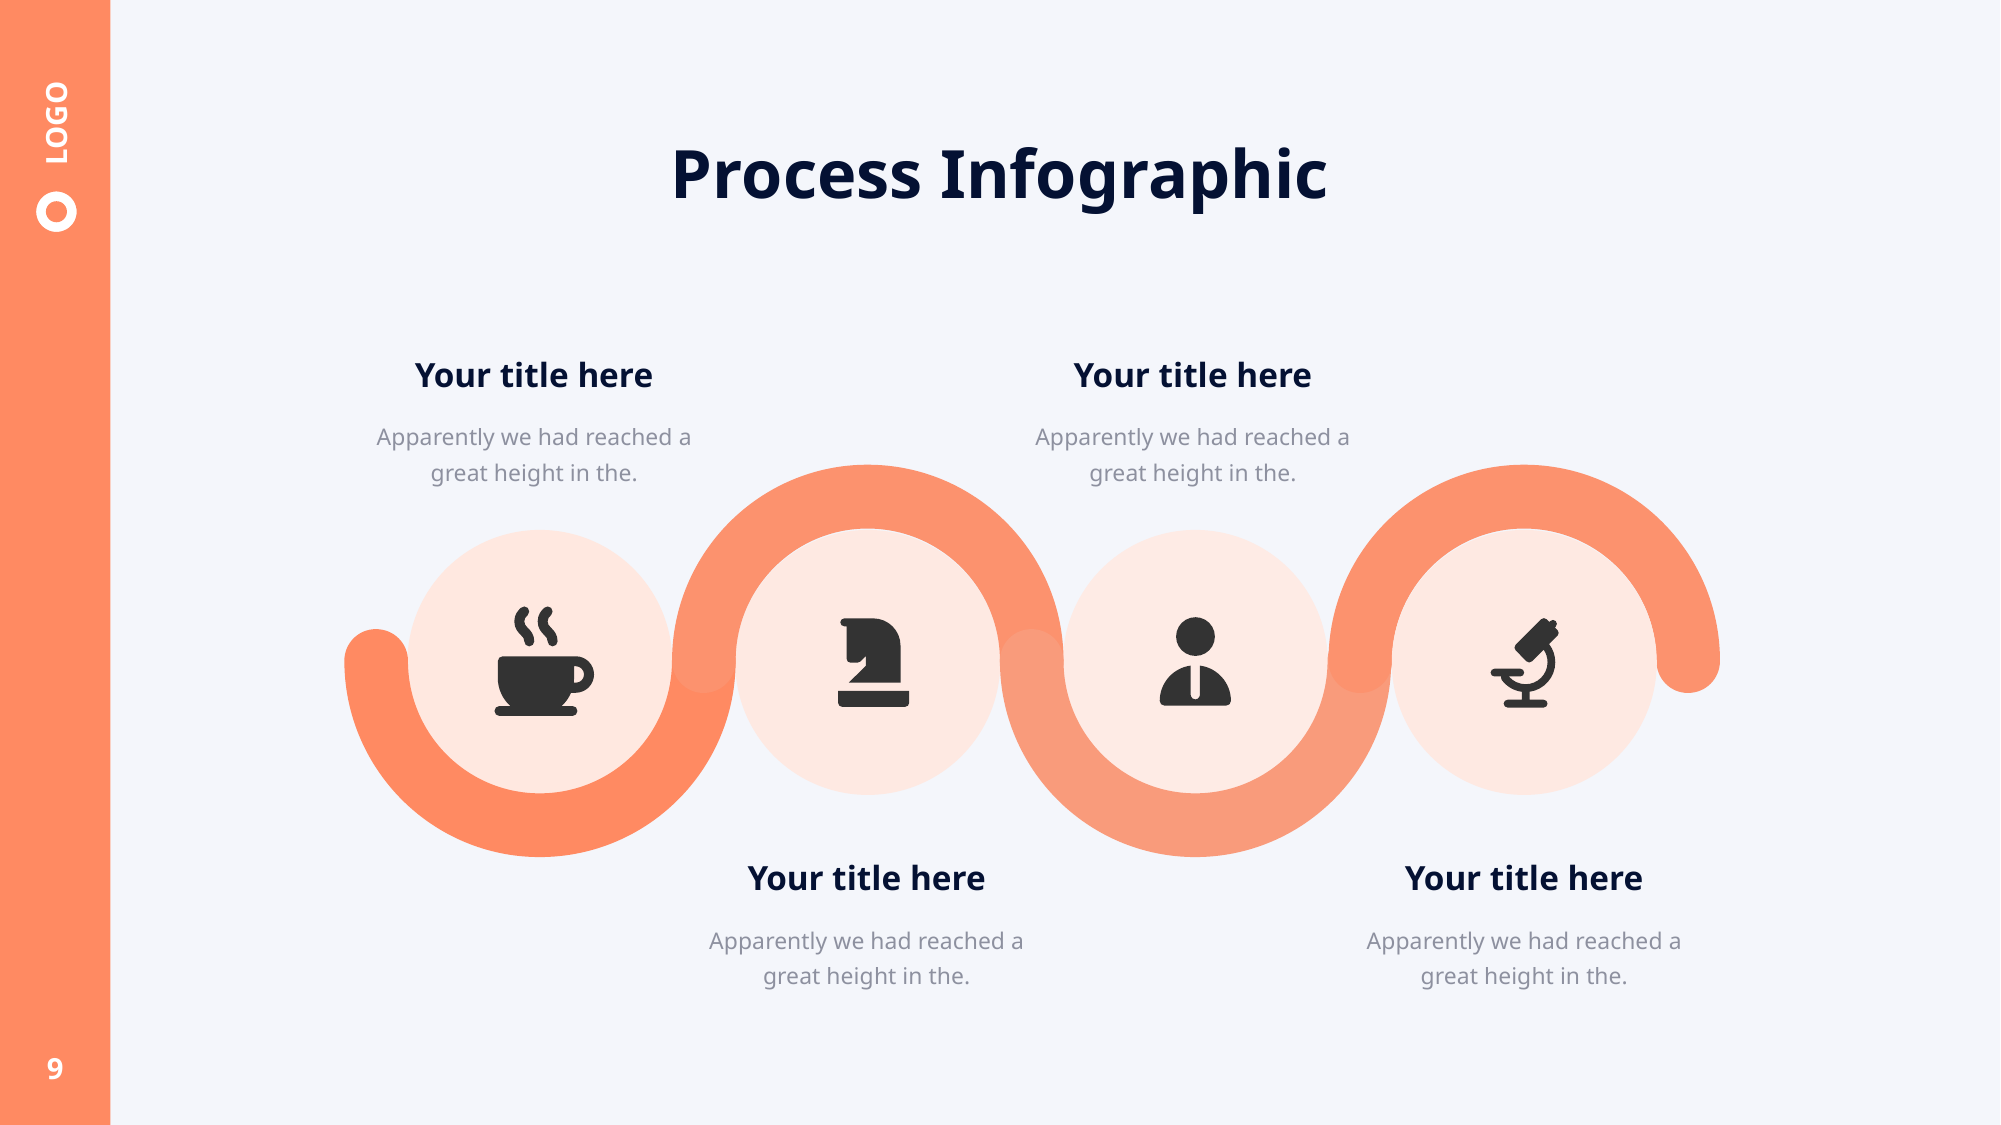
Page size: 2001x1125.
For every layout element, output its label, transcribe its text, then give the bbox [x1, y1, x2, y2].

text_box Your title here Apparently we had reached a great height in the. [1363, 858, 1685, 990]
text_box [344, 464, 1721, 858]
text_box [1159, 617, 1231, 706]
text_box Your title here Apparently we had reached a great height in the. [373, 341, 695, 464]
slide_number 9 [24, 1040, 87, 1100]
title Process Infographic [266, 140, 1733, 307]
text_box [838, 618, 910, 707]
text_box Your title here Apparently we had reached a great height in the. [706, 858, 1028, 990]
text_box Your title here Apparently we had reached a great height in the. [1032, 341, 1354, 464]
